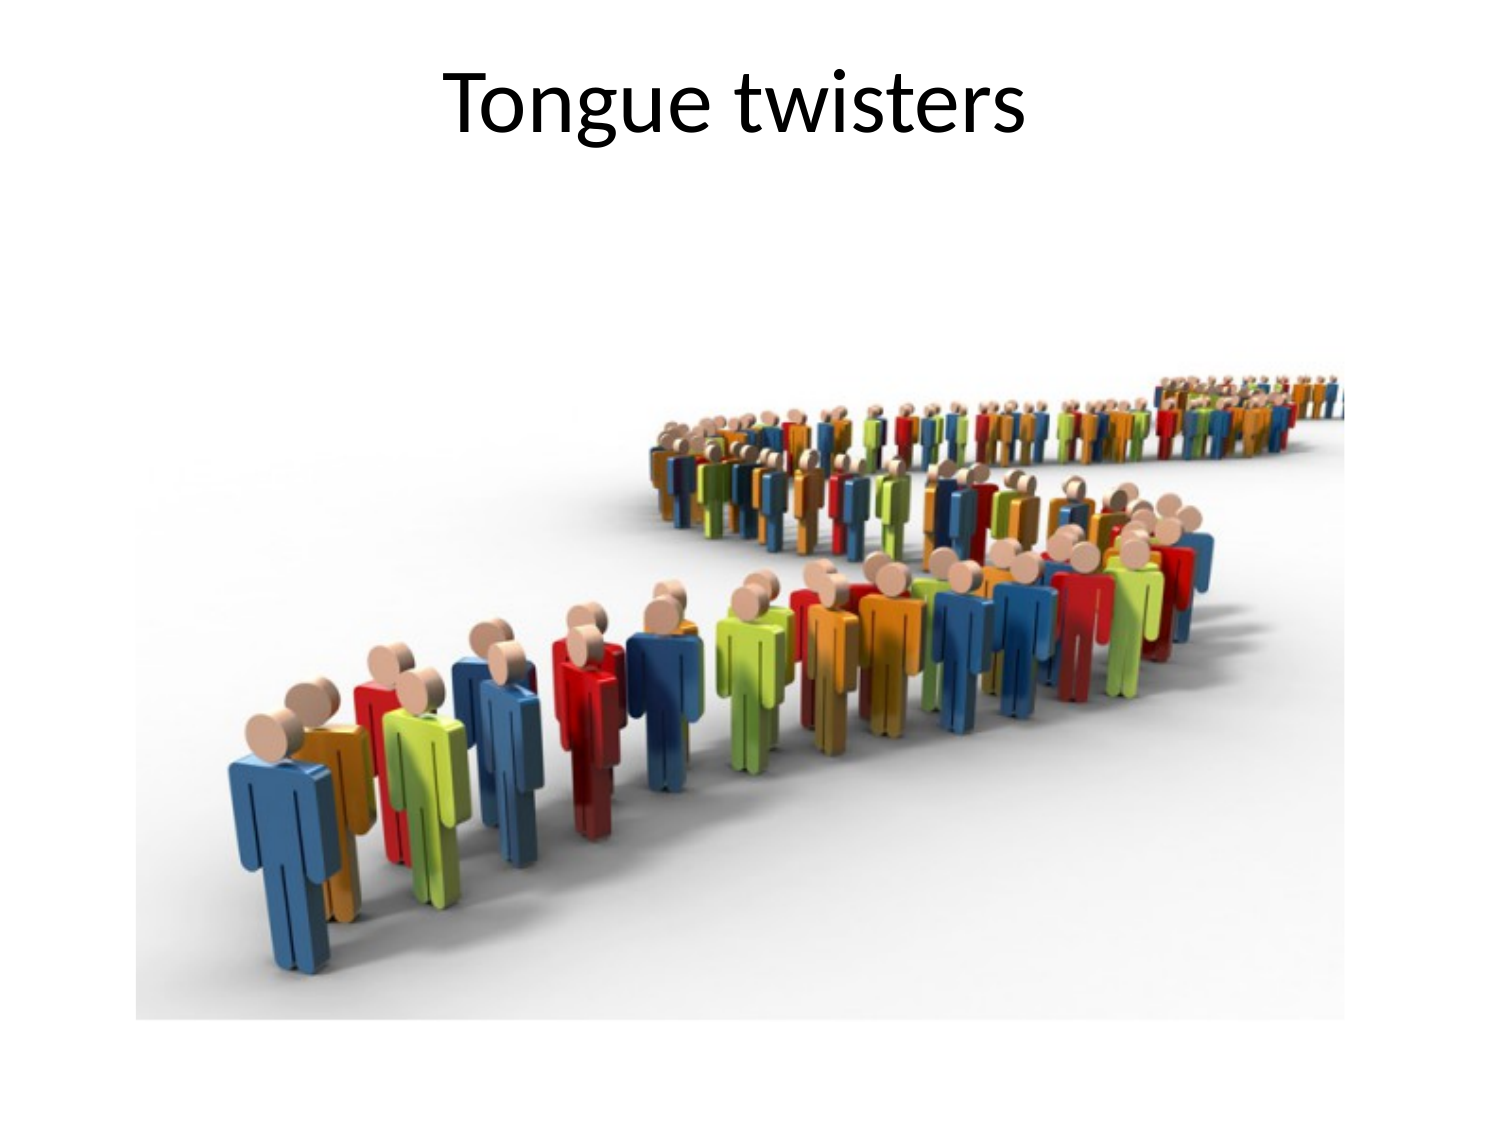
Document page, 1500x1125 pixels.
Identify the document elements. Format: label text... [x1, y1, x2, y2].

picture [135, 237, 1345, 1022]
text_box Tongue twisters [70, 43, 1400, 149]
